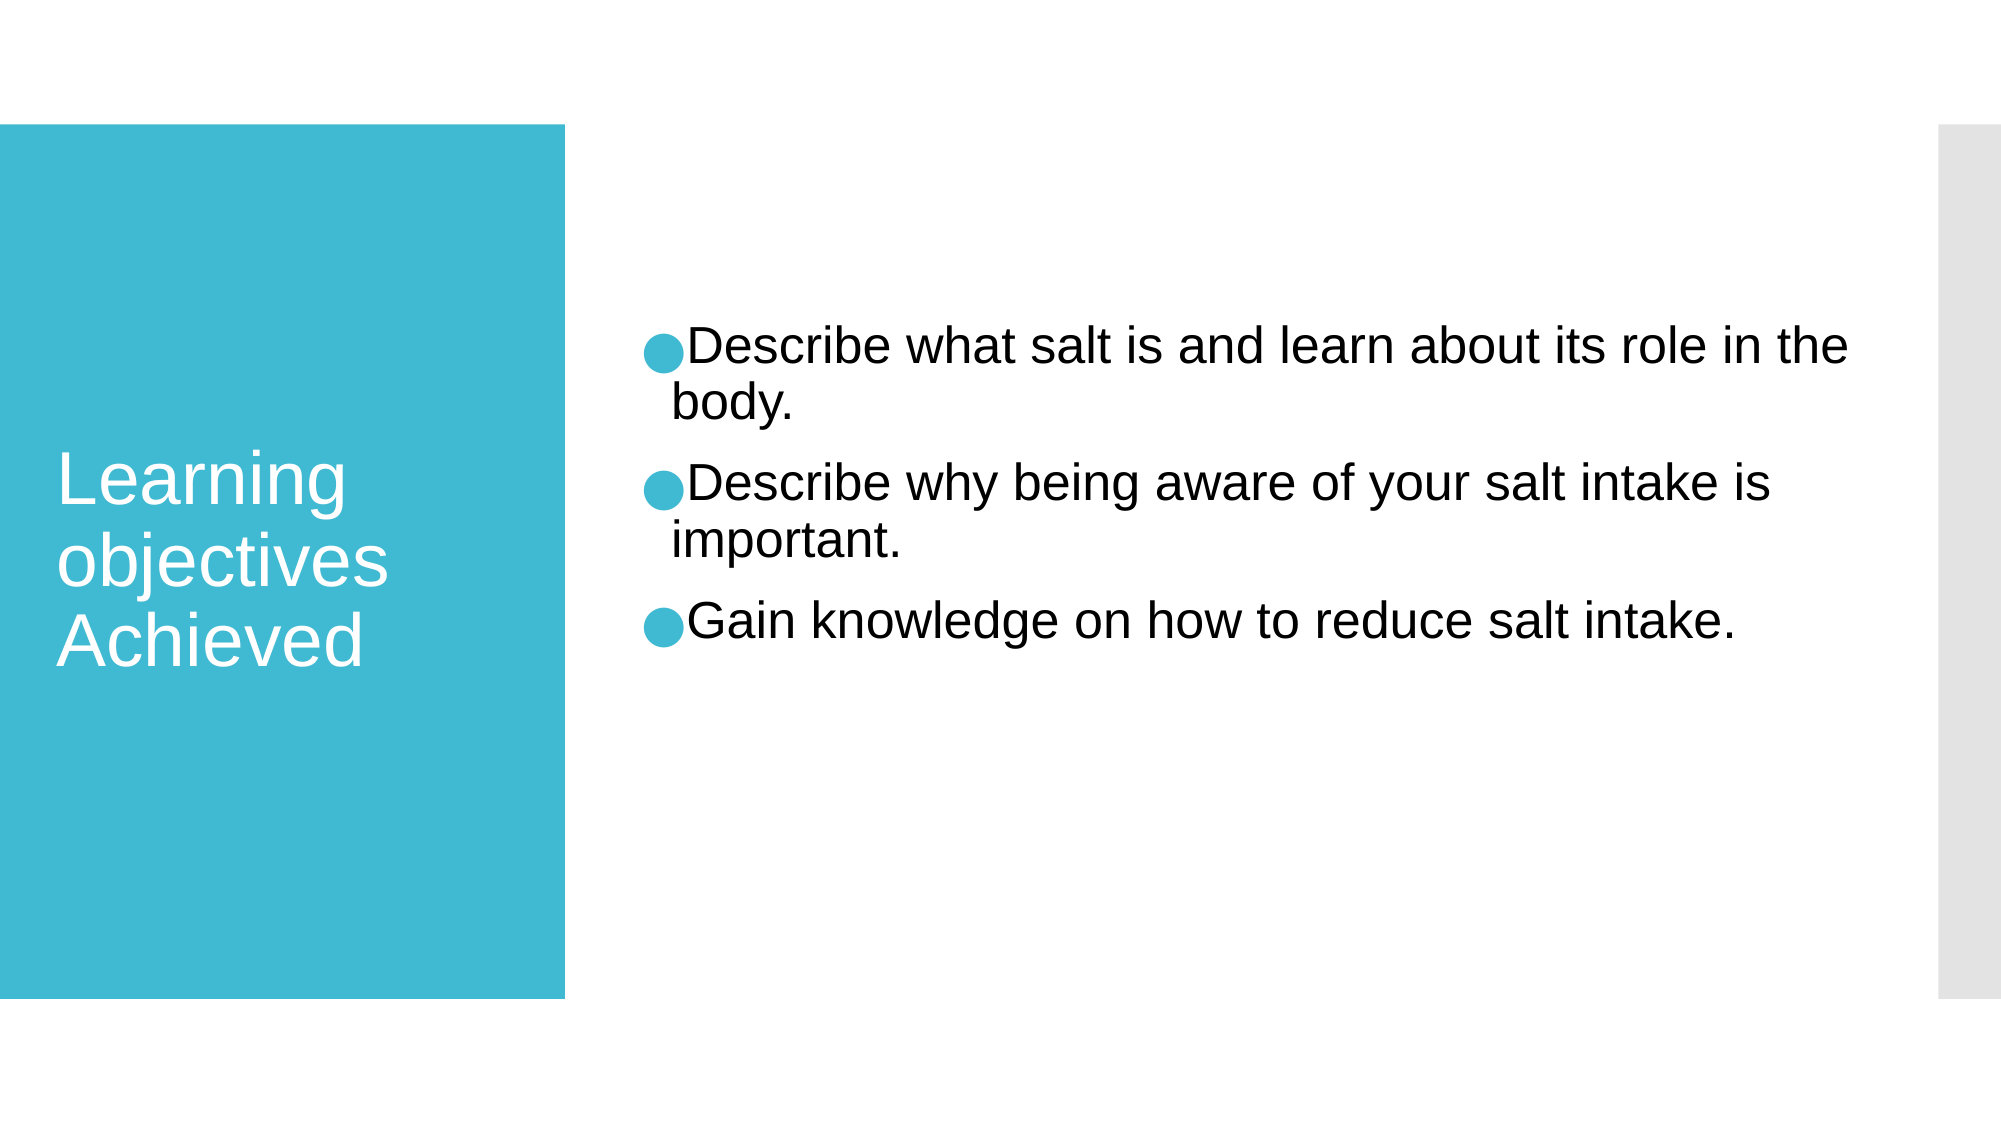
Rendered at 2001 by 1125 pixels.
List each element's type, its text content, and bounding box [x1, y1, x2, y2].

list Describe what salt is and learn about its role in the body. Describe why being aware of your salt intake is important. Gain knowledge on how to reduce salt intake. [625, 99, 1910, 940]
title Learning objectives Achieved [41, 184, 525, 940]
